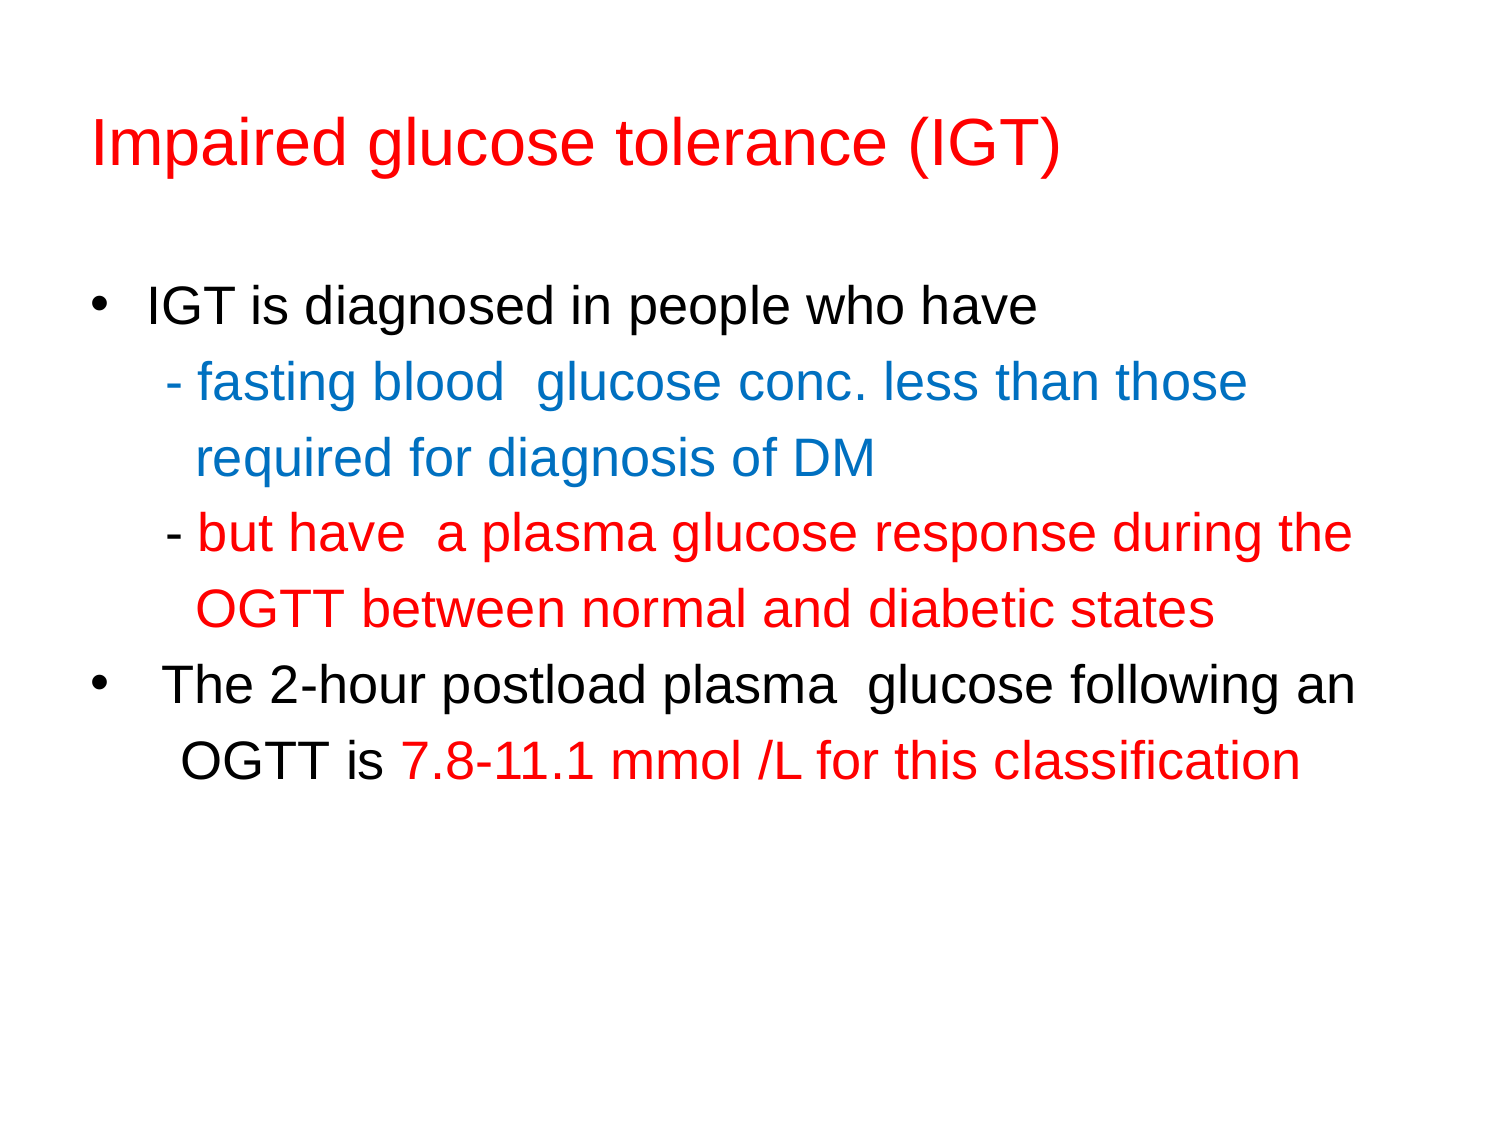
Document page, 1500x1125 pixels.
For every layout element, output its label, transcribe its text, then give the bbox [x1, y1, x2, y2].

list IGT is diagnosed in people who have - fasting blood glucose conc. less than those required for diagnosis of DM - but have a plasma glucose response during the OGTT between normal and diabetic states The 2-hour postload plasma glucose following an OGTT is 7.8-11.1 mmol /L for this classification [75, 262, 1465, 1005]
title Impaired glucose tolerance (IGT) [75, 45, 1425, 233]
